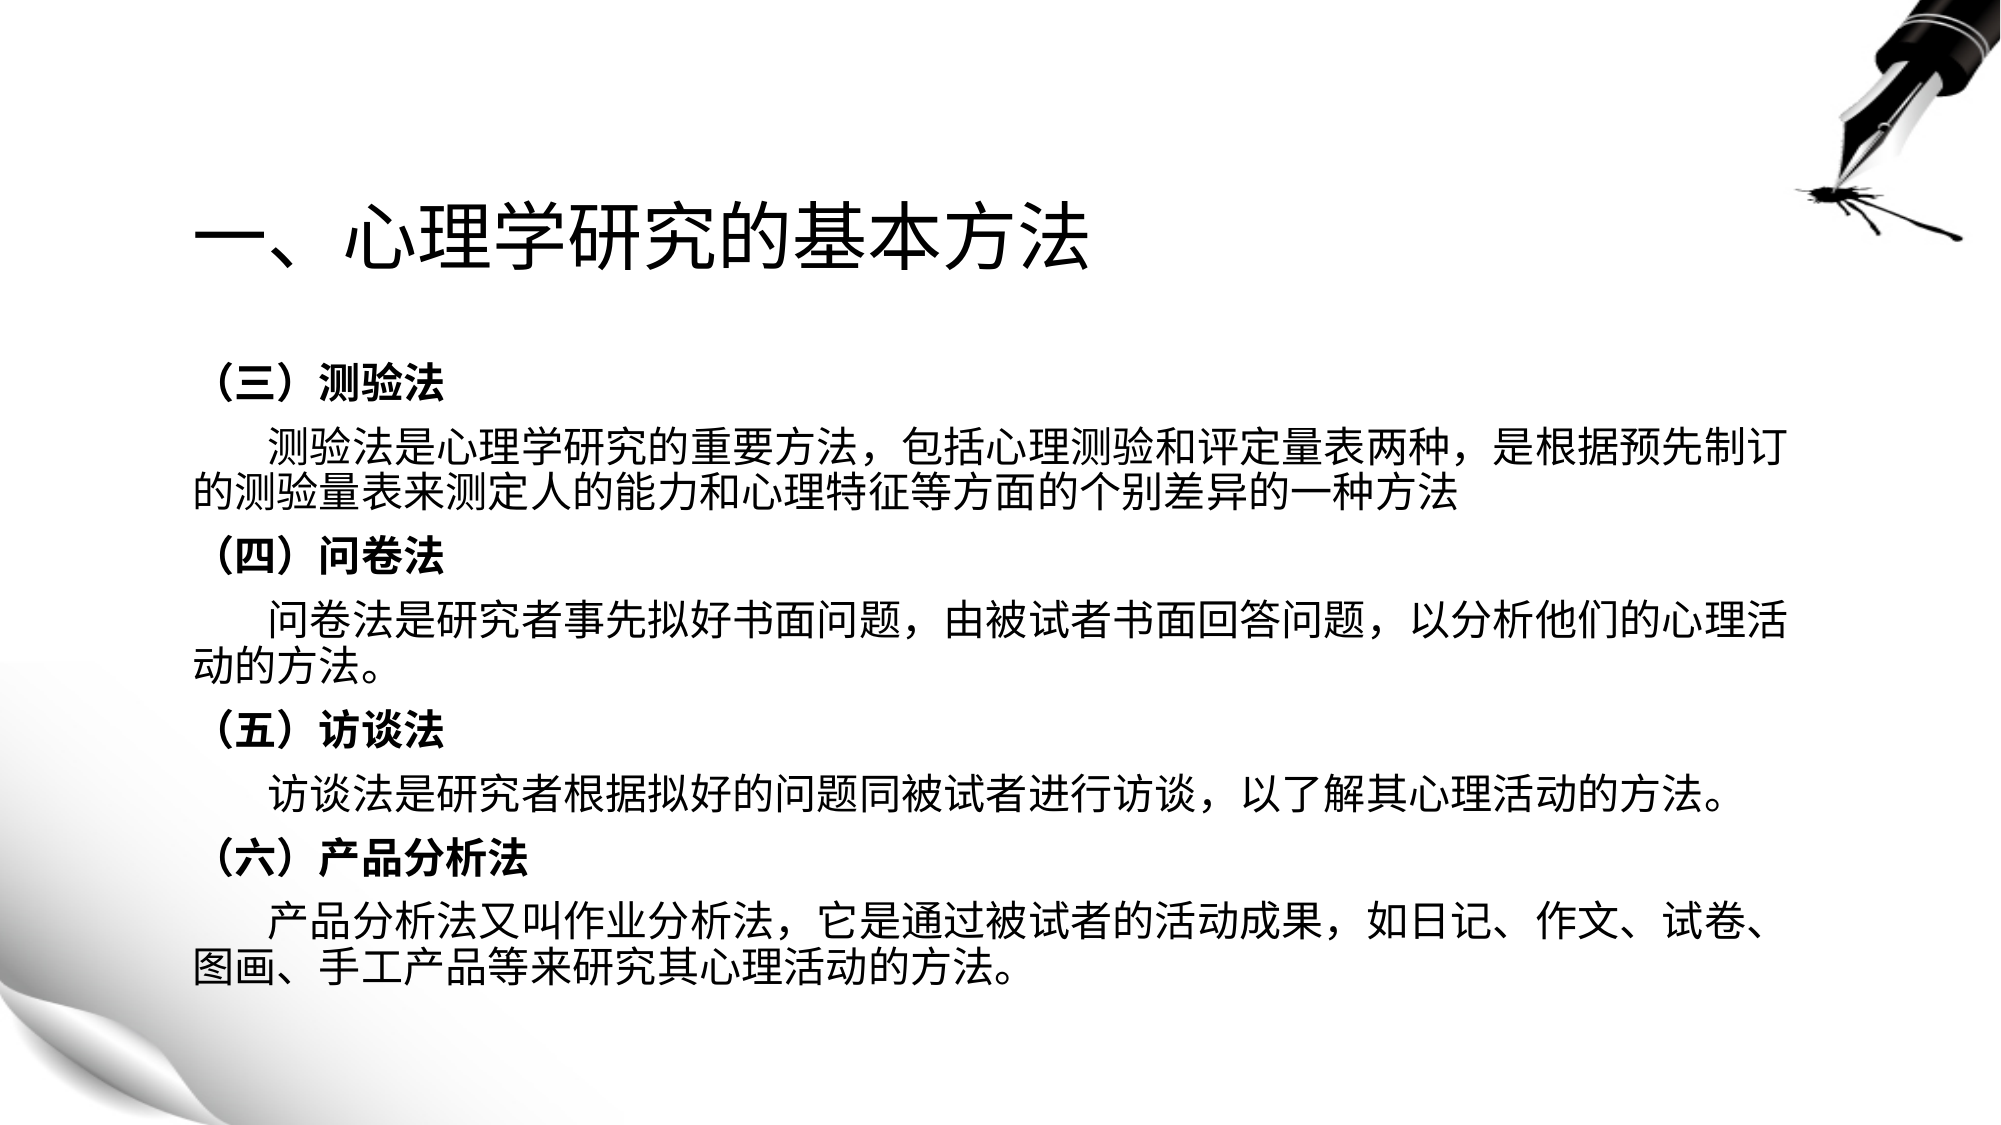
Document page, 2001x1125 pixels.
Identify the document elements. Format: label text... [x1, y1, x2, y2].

title 一、心理学研究的基本方法 [177, 164, 1844, 316]
list （三）测验法 测验法是心理学研究的重要方法，包括心理测验和评定量表两种，是根据预先制订的测验量表来测定人的能力和心理特征等方面的个别差异的一种方法 （四）问卷法 问卷法是研究者事先拟好书面问题，由被试者书面回答问题，以分析他们的心理活动的方法。 （五）访谈法 访谈法是研究者根据拟好的问题同被试者进行访谈，以了解其心理活动的方法。 （六）产品分析法 产品分析法又叫作业分析法，它是通过被试者的活动成果，如日记、作文、试卷、图画、手工产品等来研究其心理活动的方法。 [177, 354, 1844, 1000]
picture [0, 0, 2001, 1125]
